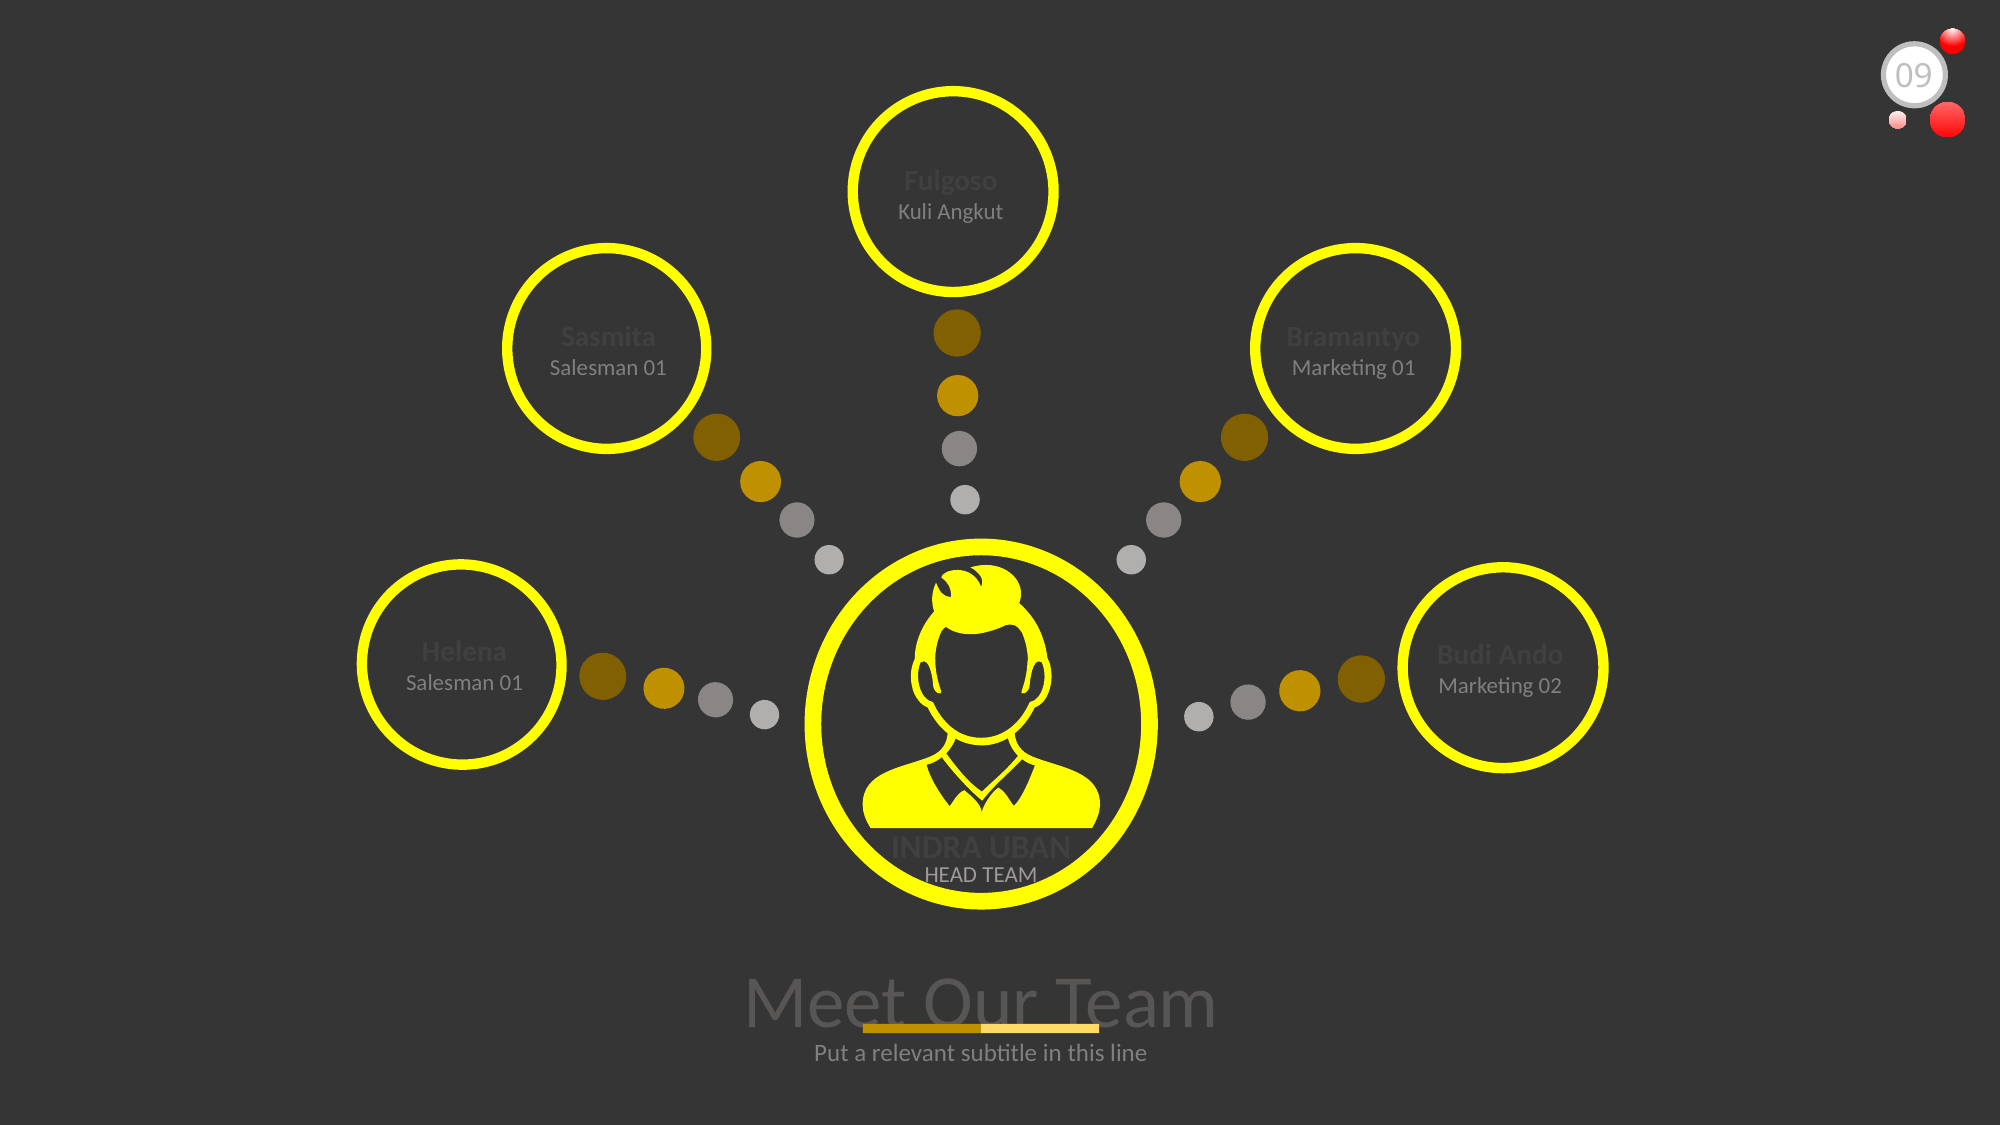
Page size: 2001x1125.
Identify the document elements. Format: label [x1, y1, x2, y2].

text_box [1116, 248, 1457, 575]
text_box [507, 248, 844, 575]
text_box [1184, 567, 1604, 769]
text_box [0, 0, 2000, 1125]
text_box [1876, 28, 1966, 138]
text_box [862, 1023, 1100, 1034]
text_box [362, 564, 780, 765]
text_box [852, 91, 1054, 515]
